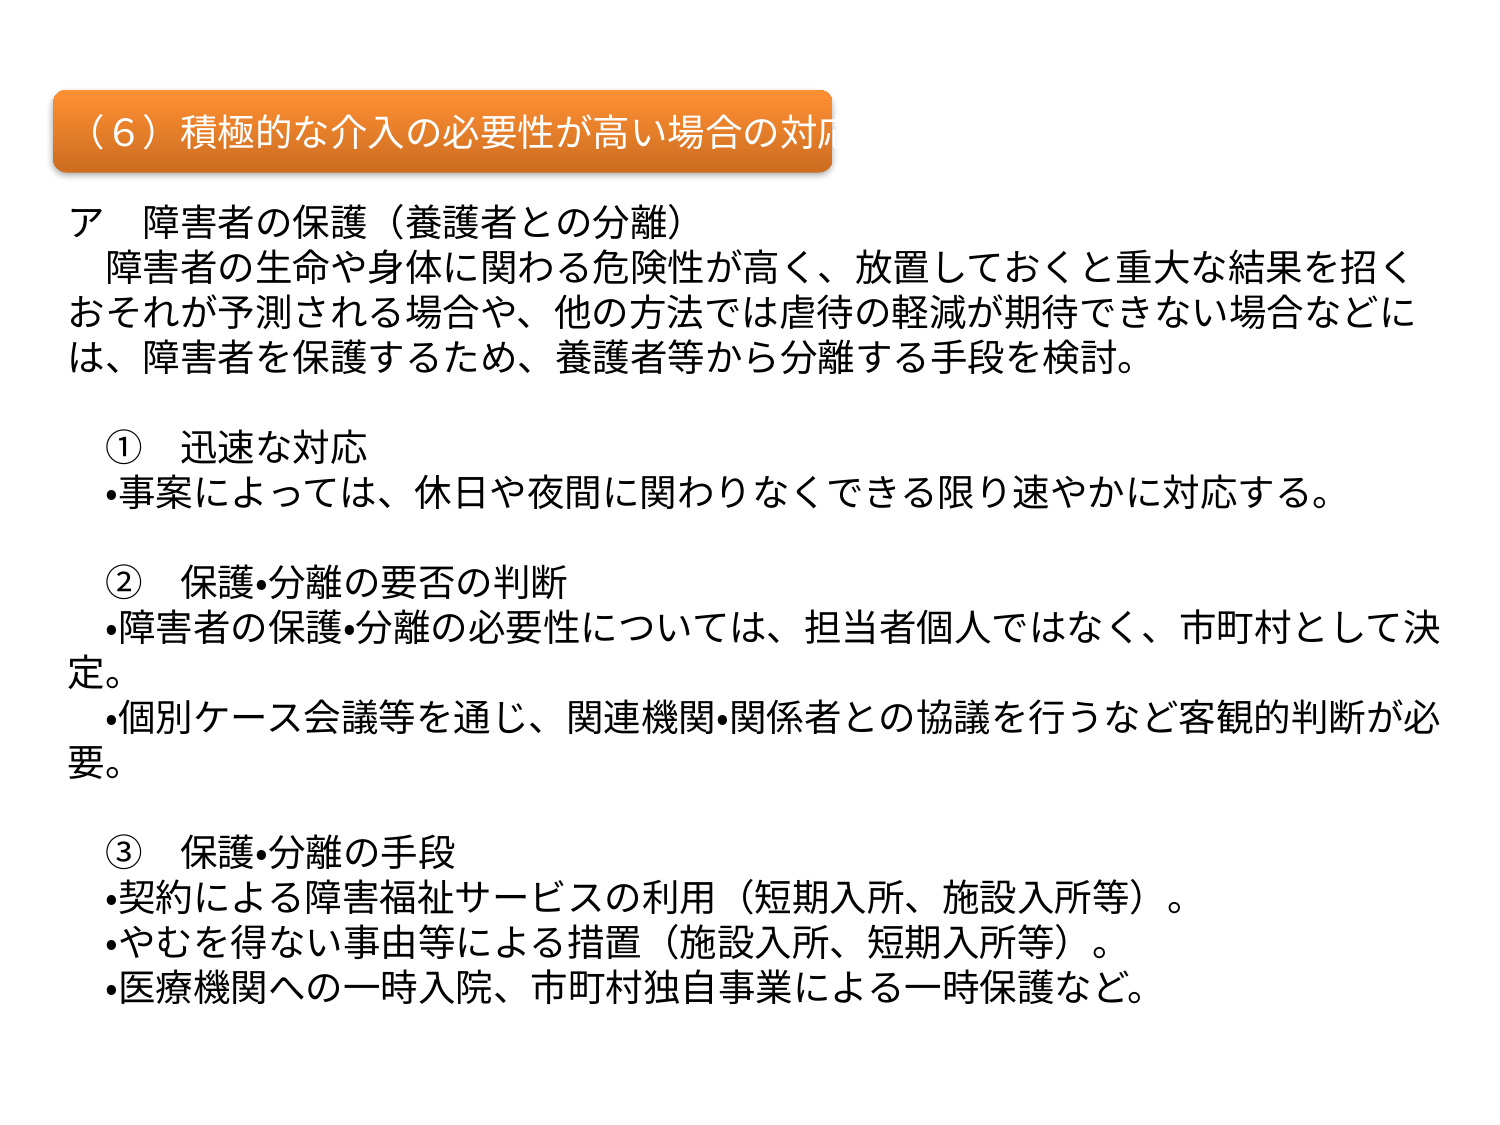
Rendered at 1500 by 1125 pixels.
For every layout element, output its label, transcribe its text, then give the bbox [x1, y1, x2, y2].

text_box （６）積極的な介入の必要性が高い場合の対応 ア 障害者の保護（養護者との分離） 障害者の生命や身体に関わる危険性が高く、放置しておくと重大な結果を招くおそれが予測される場合や、他の方法では虐待の軽減が期待できない場合などには、障害者を保護するため、養護者等から分離する手段を検討。 ① 迅速な対応 ・事案によっては、休日や夜間に関わりなくできる限り速やかに対応する。 ② 保護・分離の要否の判断 ・障害者の保護・分離の必要性については、担当者個人ではなく、市町村として決定。 ・個別ケース会議等を通じ、関連機関・関係者との協議を行うなど客観的判断が必要。 ③ 保護・分離の手段 ・契約による障害福祉サービスの利用（短期入所、施設入所等）。 ・やむを得ない事由等による措置（施設入所、短期入所等）。 ・医療機関への一時入院、市町村独自事業による一時保護など。 [53, 101, 1459, 1017]
text_box [53, 89, 833, 101]
